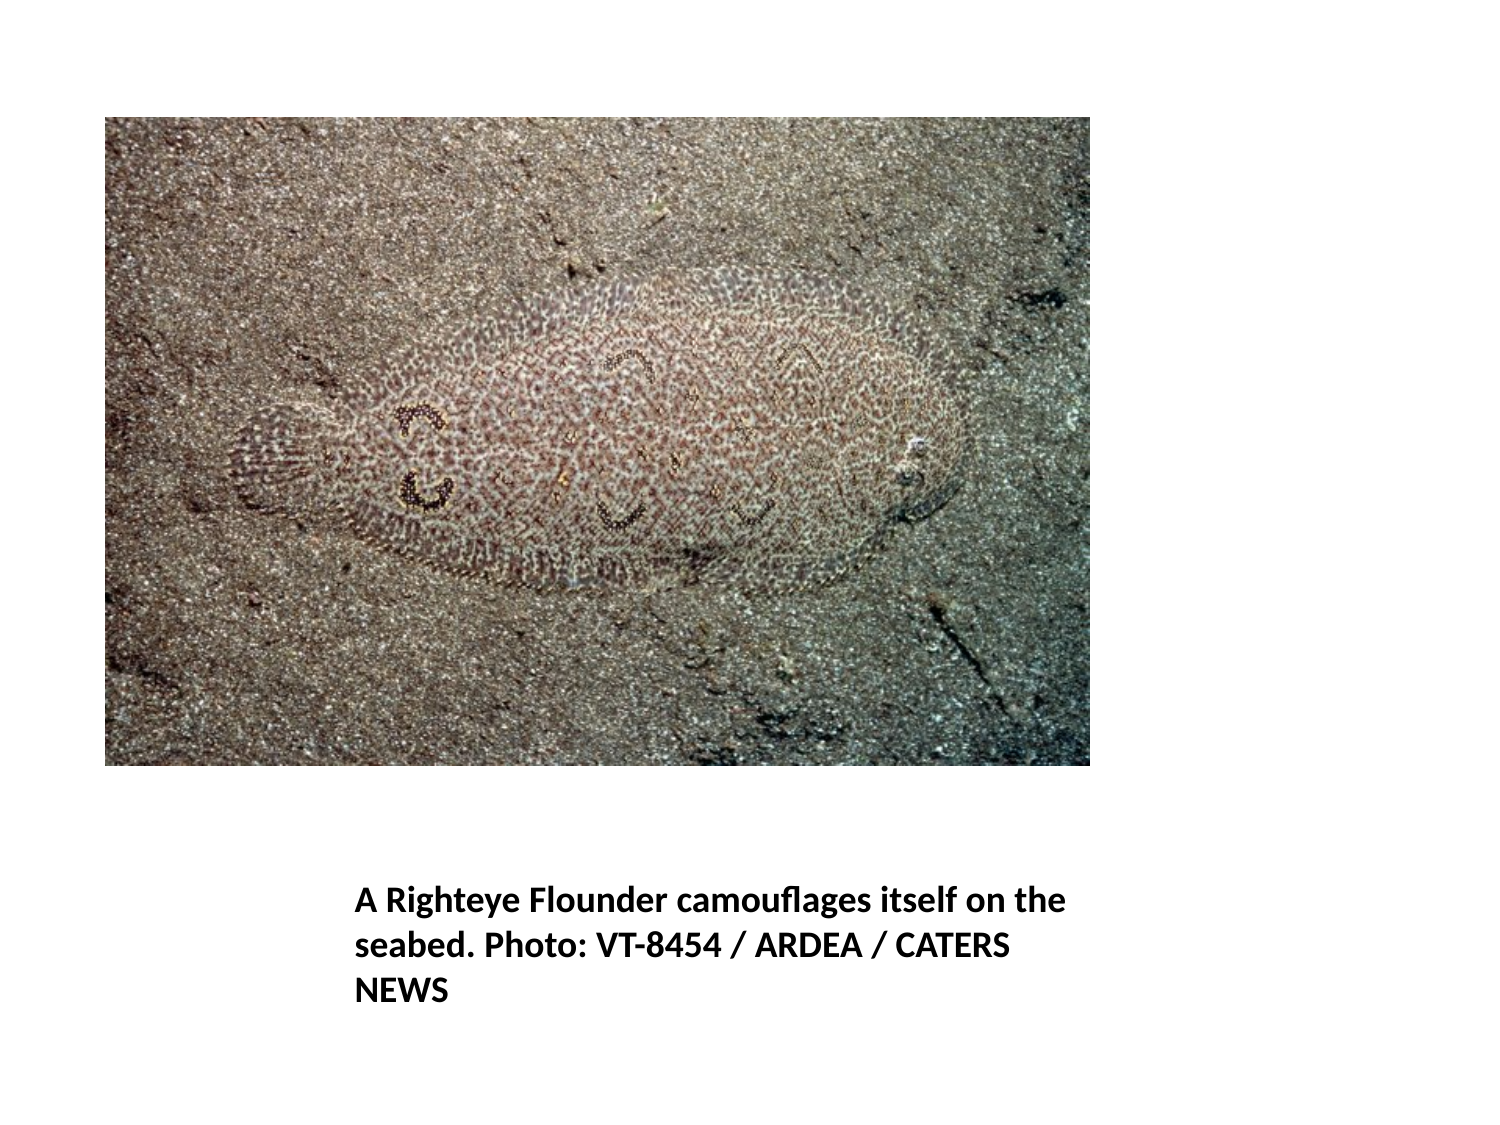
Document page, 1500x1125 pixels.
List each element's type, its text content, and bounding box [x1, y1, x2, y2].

picture [105, 116, 1091, 766]
text_box A Righteye Flounder camouflages itself on the seabed. Photo: VT-8454 / ARDEA / CATERS NEWS [339, 867, 1090, 1017]
